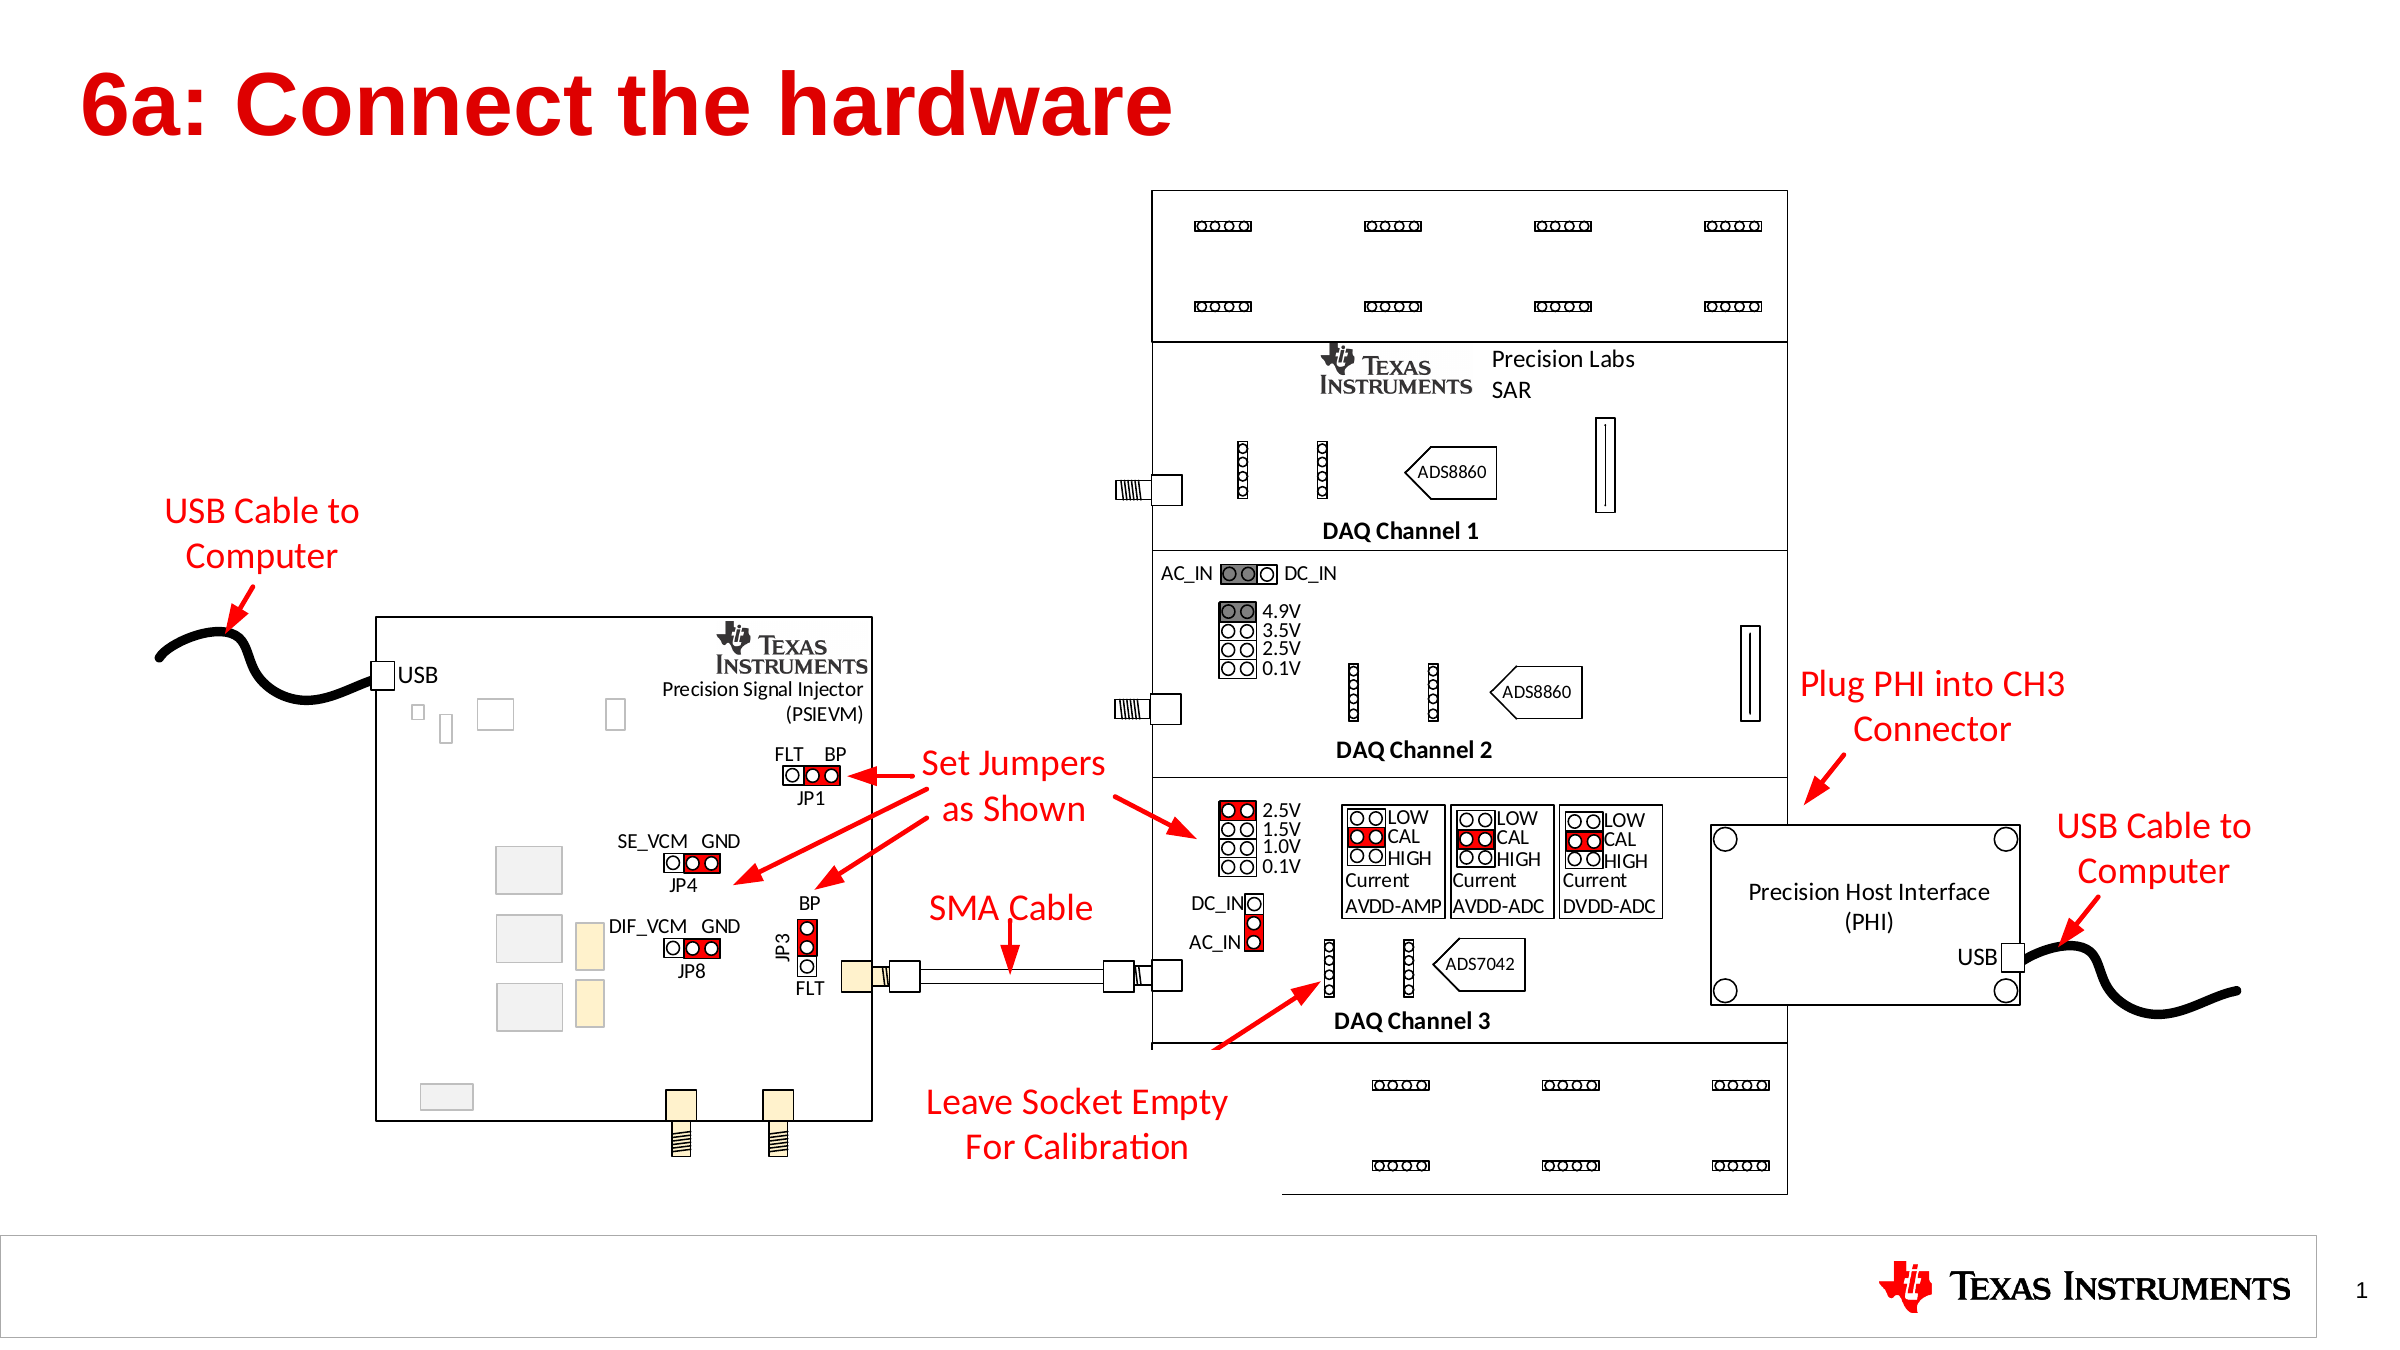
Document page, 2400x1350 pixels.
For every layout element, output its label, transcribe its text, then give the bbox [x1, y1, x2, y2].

title 6a: Connect the hardware [60, 27, 2282, 189]
picture [1879, 1261, 2290, 1265]
slide_number 1 [1828, 1265, 2389, 1307]
picture [1879, 1307, 2290, 1313]
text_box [137, 187, 2278, 1203]
